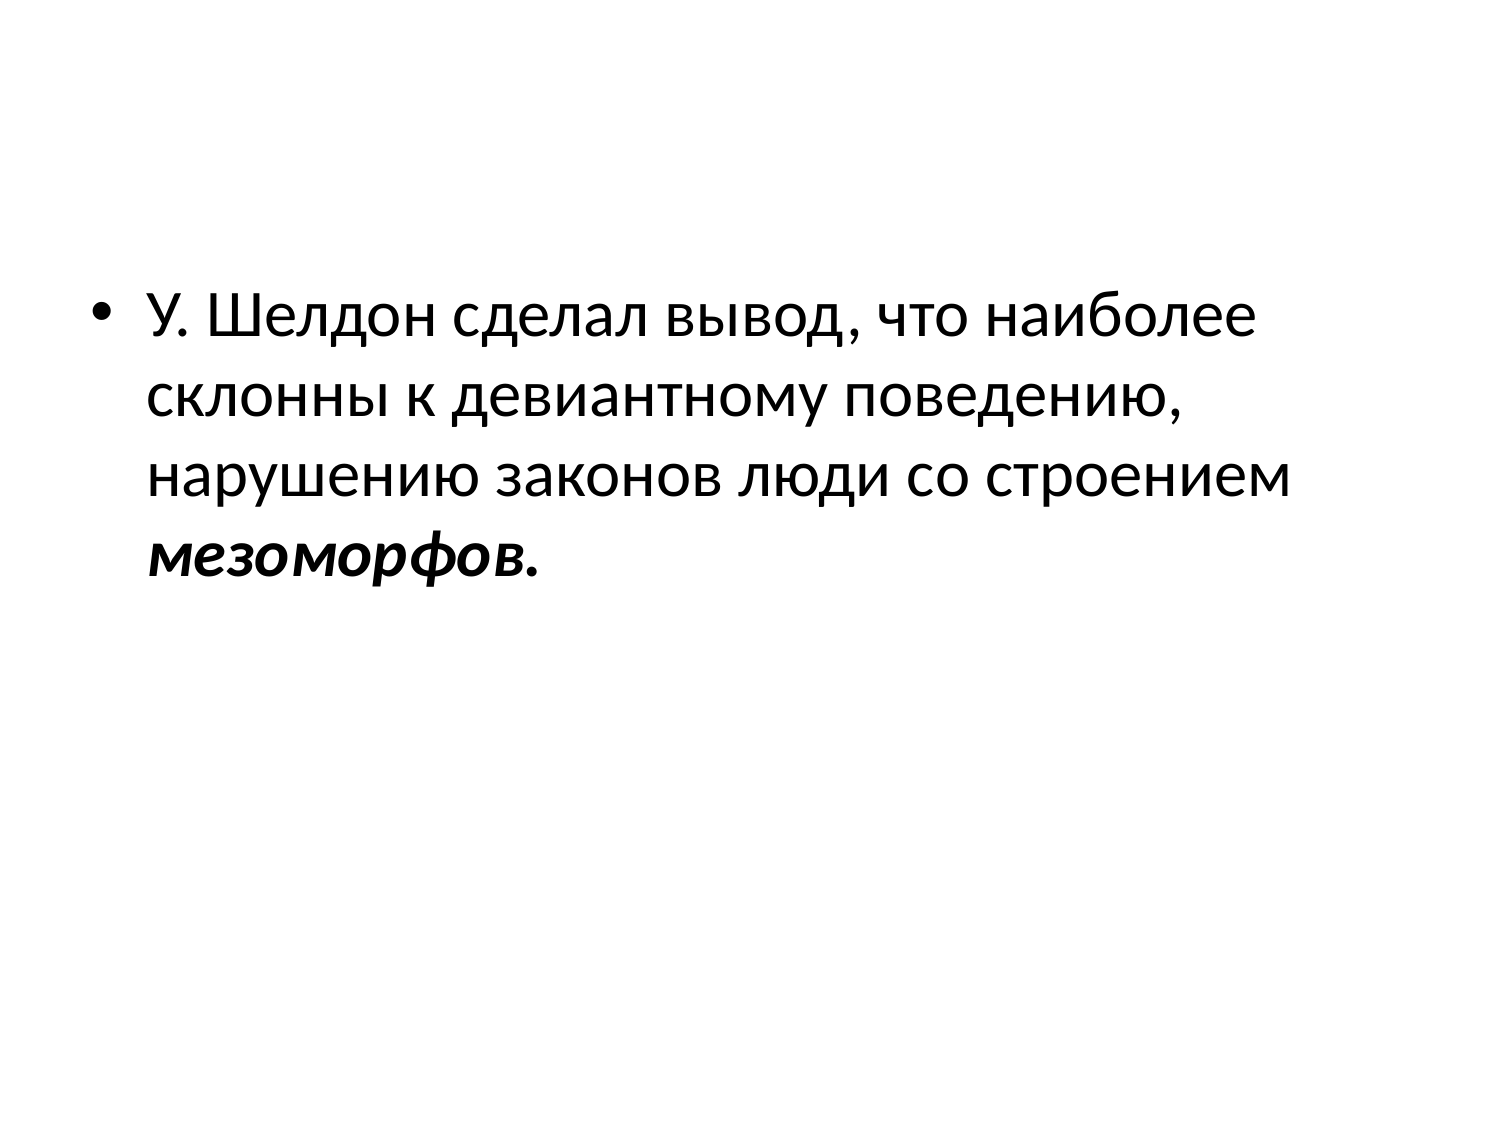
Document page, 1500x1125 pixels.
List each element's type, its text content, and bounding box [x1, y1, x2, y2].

list У. Шелдон сделал вывод, что наиболее склонны к девиантному поведению, нарушению законов люди со строением мезоморфов. [75, 262, 1425, 1005]
